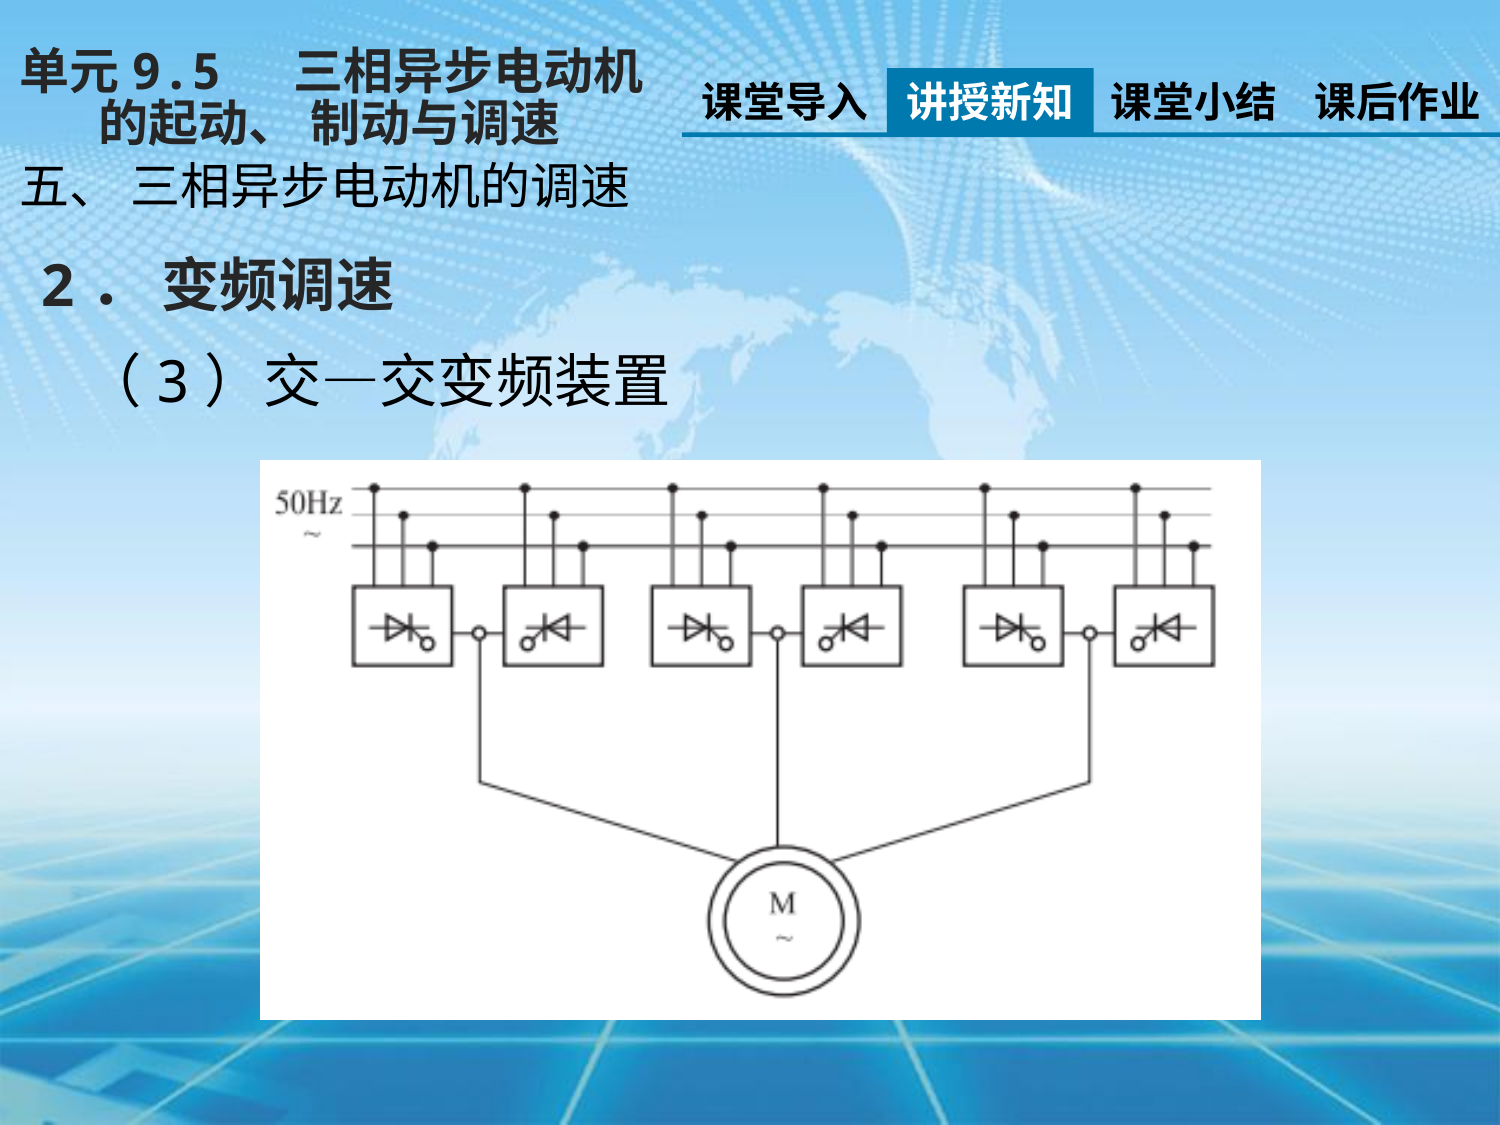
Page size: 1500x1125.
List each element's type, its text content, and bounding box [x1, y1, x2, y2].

text_box 2． 变频调速 [26, 241, 410, 326]
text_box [4, 39, 1500, 160]
text_box （3）交—交变频装置 [68, 336, 686, 421]
picture [0, 0, 1500, 1125]
text_box 五、 三相异步电动机的调速 [4, 160, 1355, 225]
